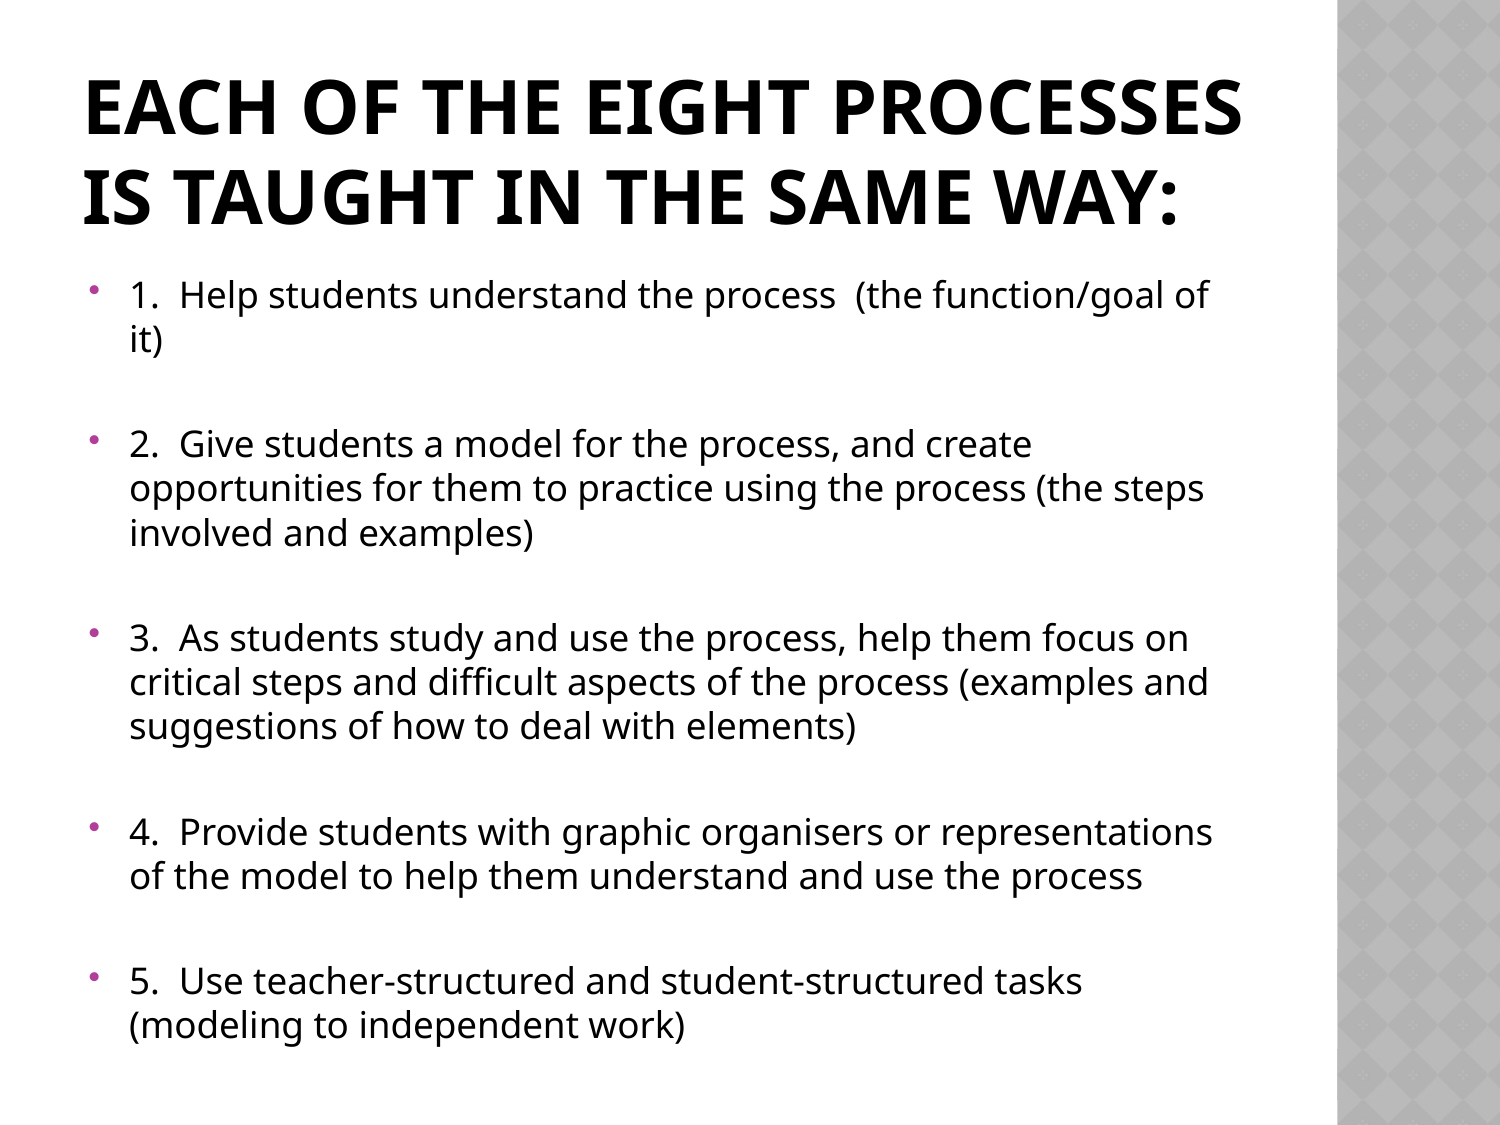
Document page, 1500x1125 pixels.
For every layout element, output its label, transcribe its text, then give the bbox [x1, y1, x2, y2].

list 1. Help students understand the process (the function/goal of it) 2. Give students a model for the process, and create opportunities for them to practice using the process (the steps involved and examples) 3. As students study and use the process, help them focus on critical steps and difficult aspects of the process (examples and suggestions of how to deal with elements) 4. Provide students with graphic organisers or representations of the model to help them understand and use the process 5. Use teacher-structured and student-structured tasks (modeling to independent work) [75, 264, 1263, 1059]
title Each of the eight processes is taught in the same way: [75, 52, 1263, 240]
